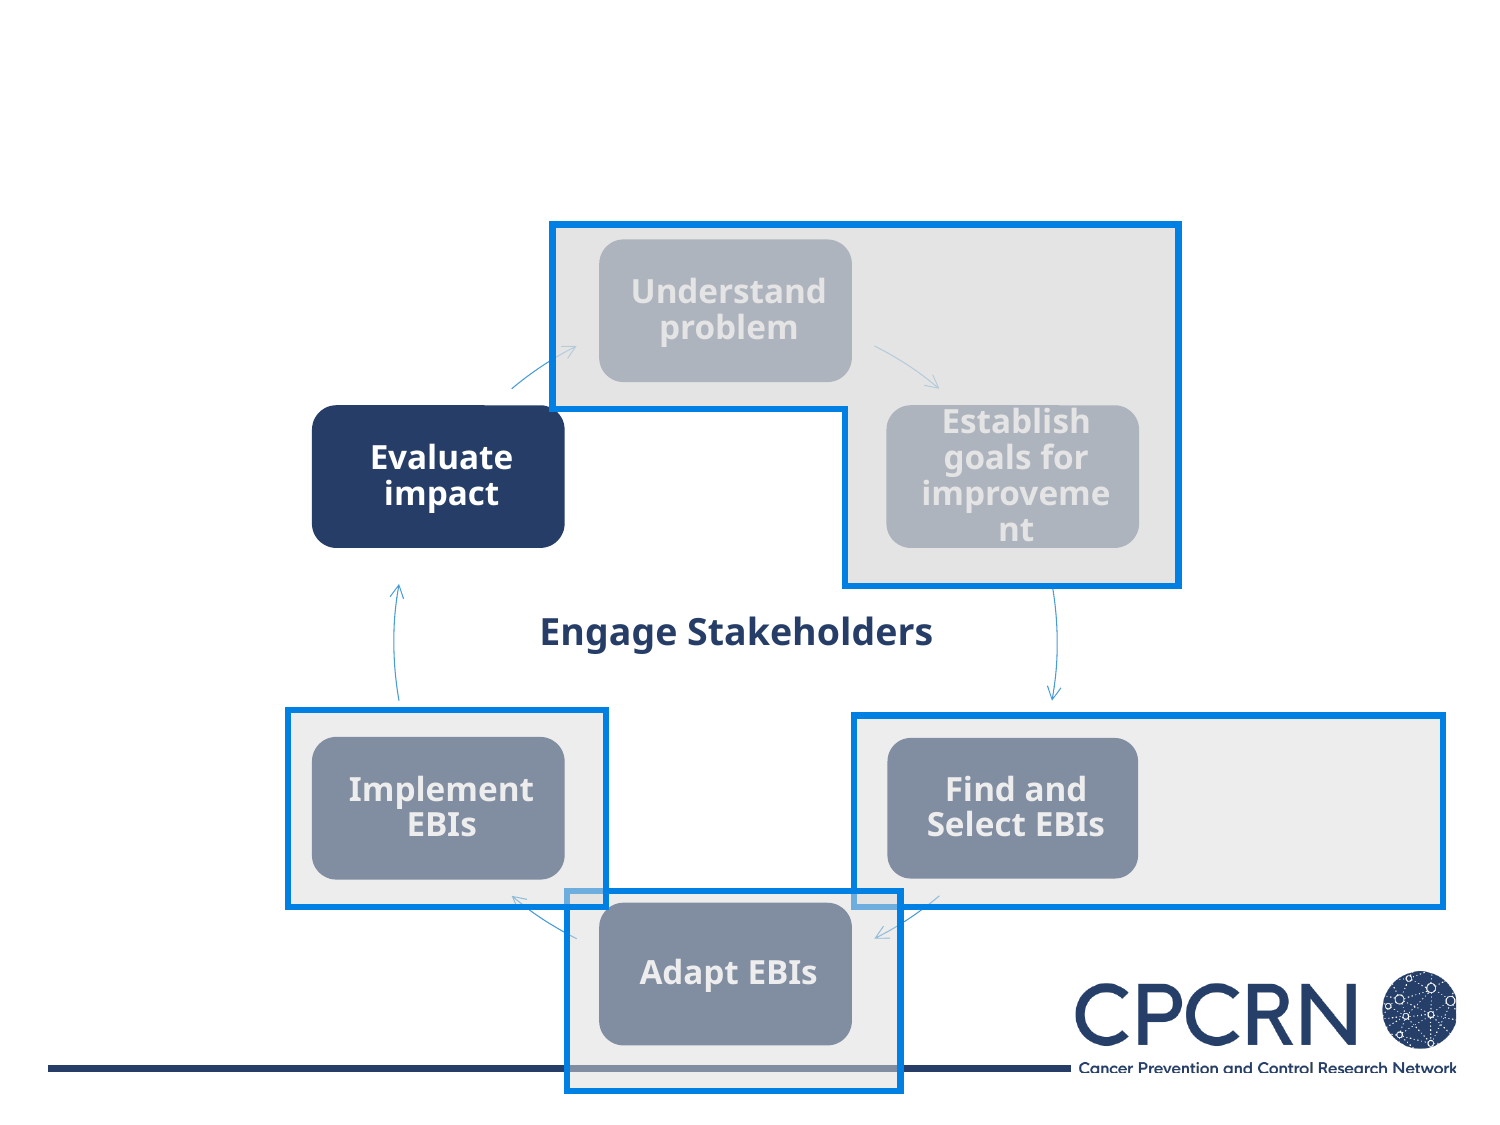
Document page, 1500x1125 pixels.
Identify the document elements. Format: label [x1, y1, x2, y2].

list [0, 240, 1500, 1045]
text_box [566, 1045, 901, 1092]
text_box [551, 224, 1180, 240]
